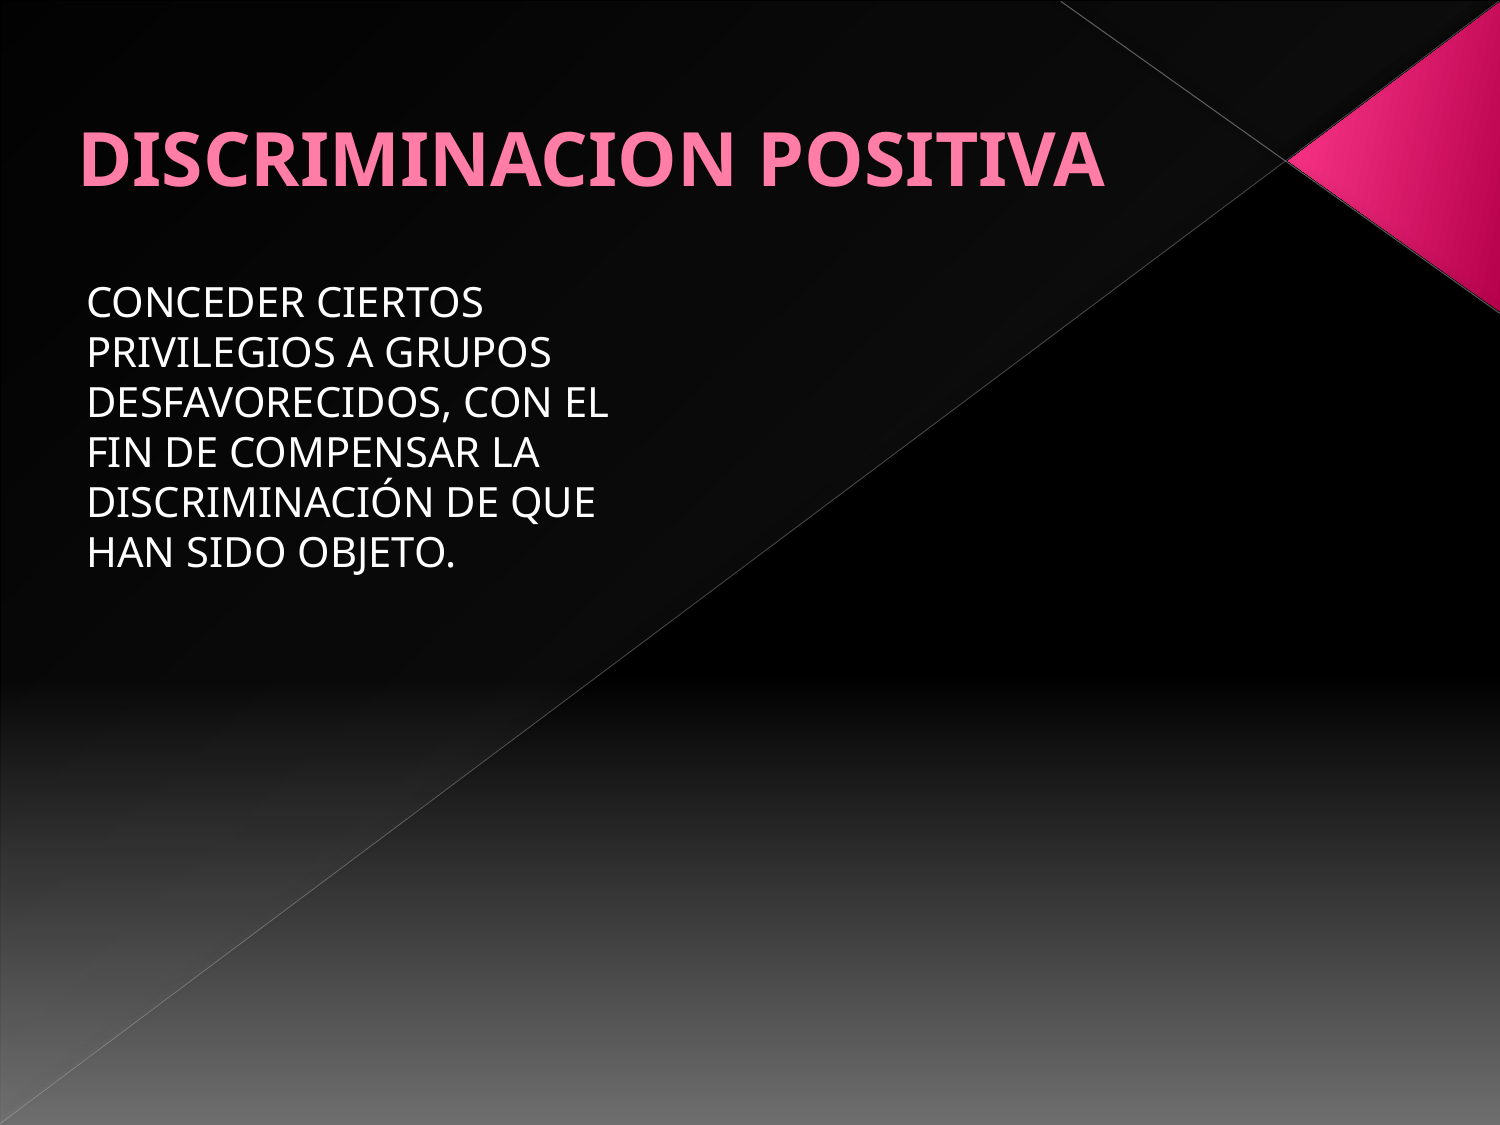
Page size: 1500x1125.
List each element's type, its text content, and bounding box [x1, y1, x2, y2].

title DISCRIMINACION POSITIVA [62, 44, 1250, 268]
list CONCEDER CIERTOS PRIVILEGIOS A GRUPOS DESFAVORECIDOS, CON EL FIN DE COMPENSAR LA DISCRIMINACIÓN DE QUE HAN SIDO OBJETO. [62, 267, 700, 643]
